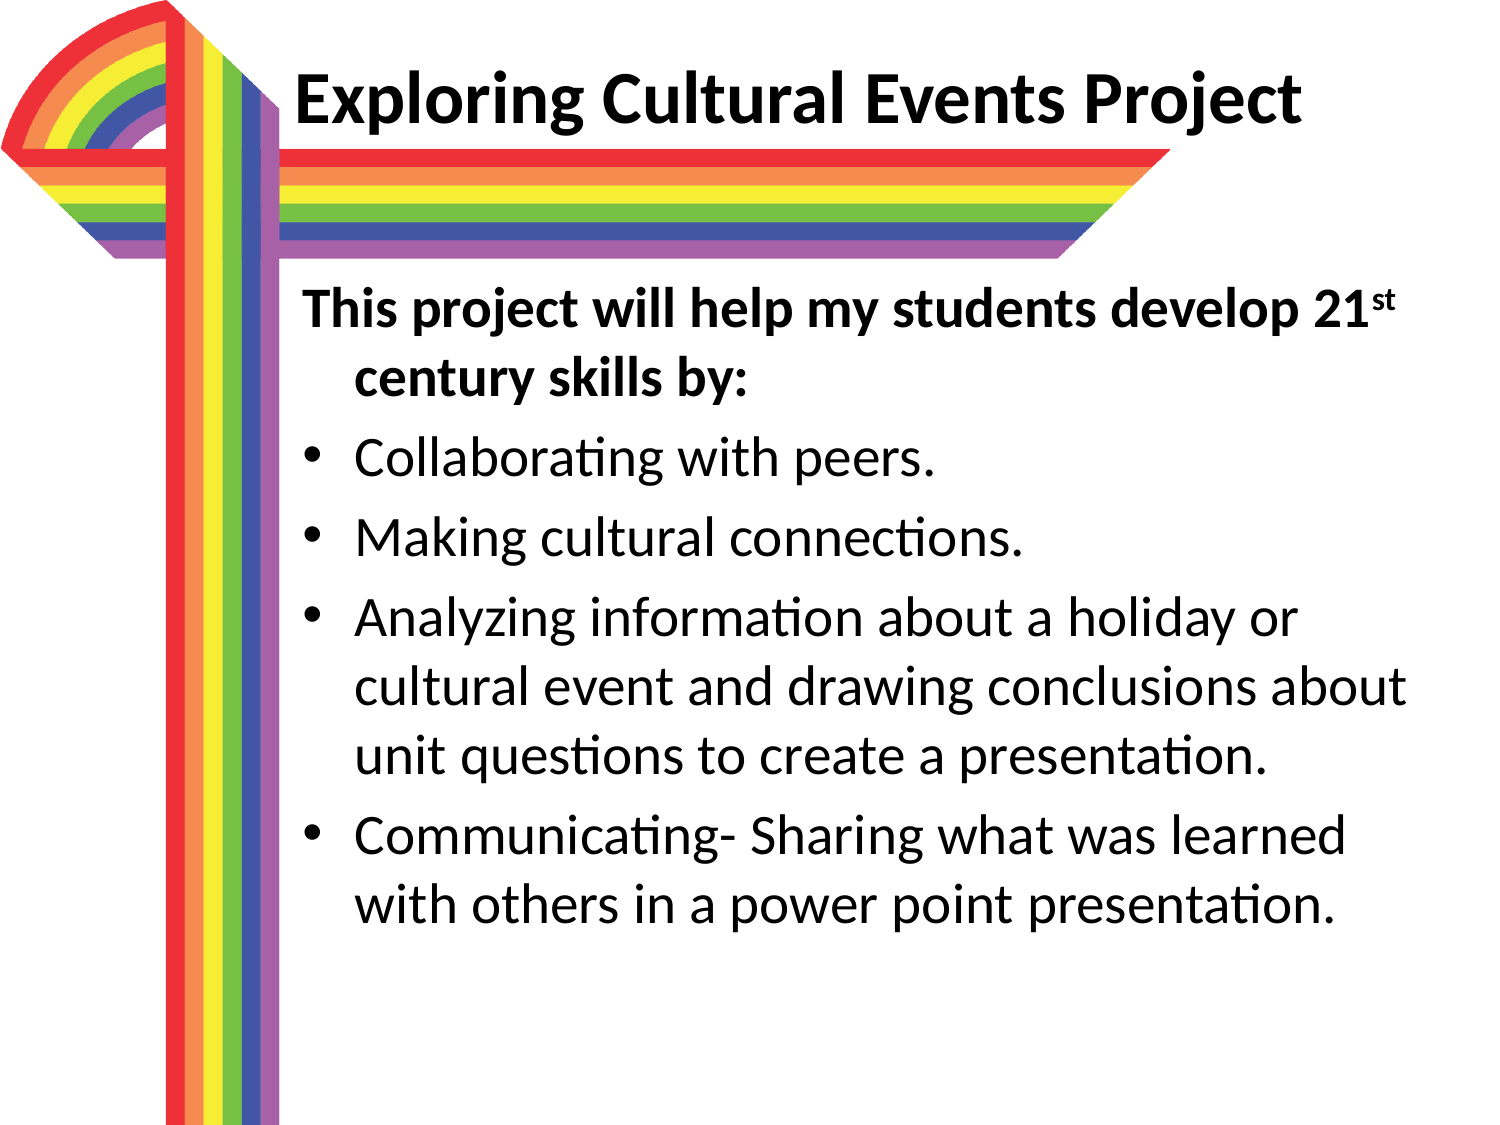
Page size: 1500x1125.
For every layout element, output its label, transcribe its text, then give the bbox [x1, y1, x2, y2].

picture [0, 0, 1171, 1125]
title Exploring Cultural Events Project [1171, 0, 1475, 188]
list This project will help my students develop 21st century skills by: Collaborating with peers. Making cultural connections. Analyzing information about a holiday or cultural event and drawing conclusions about unit questions to create a presentation. Communicating- Sharing what was learned with others in a power point presentation. [1174, 262, 1425, 1005]
